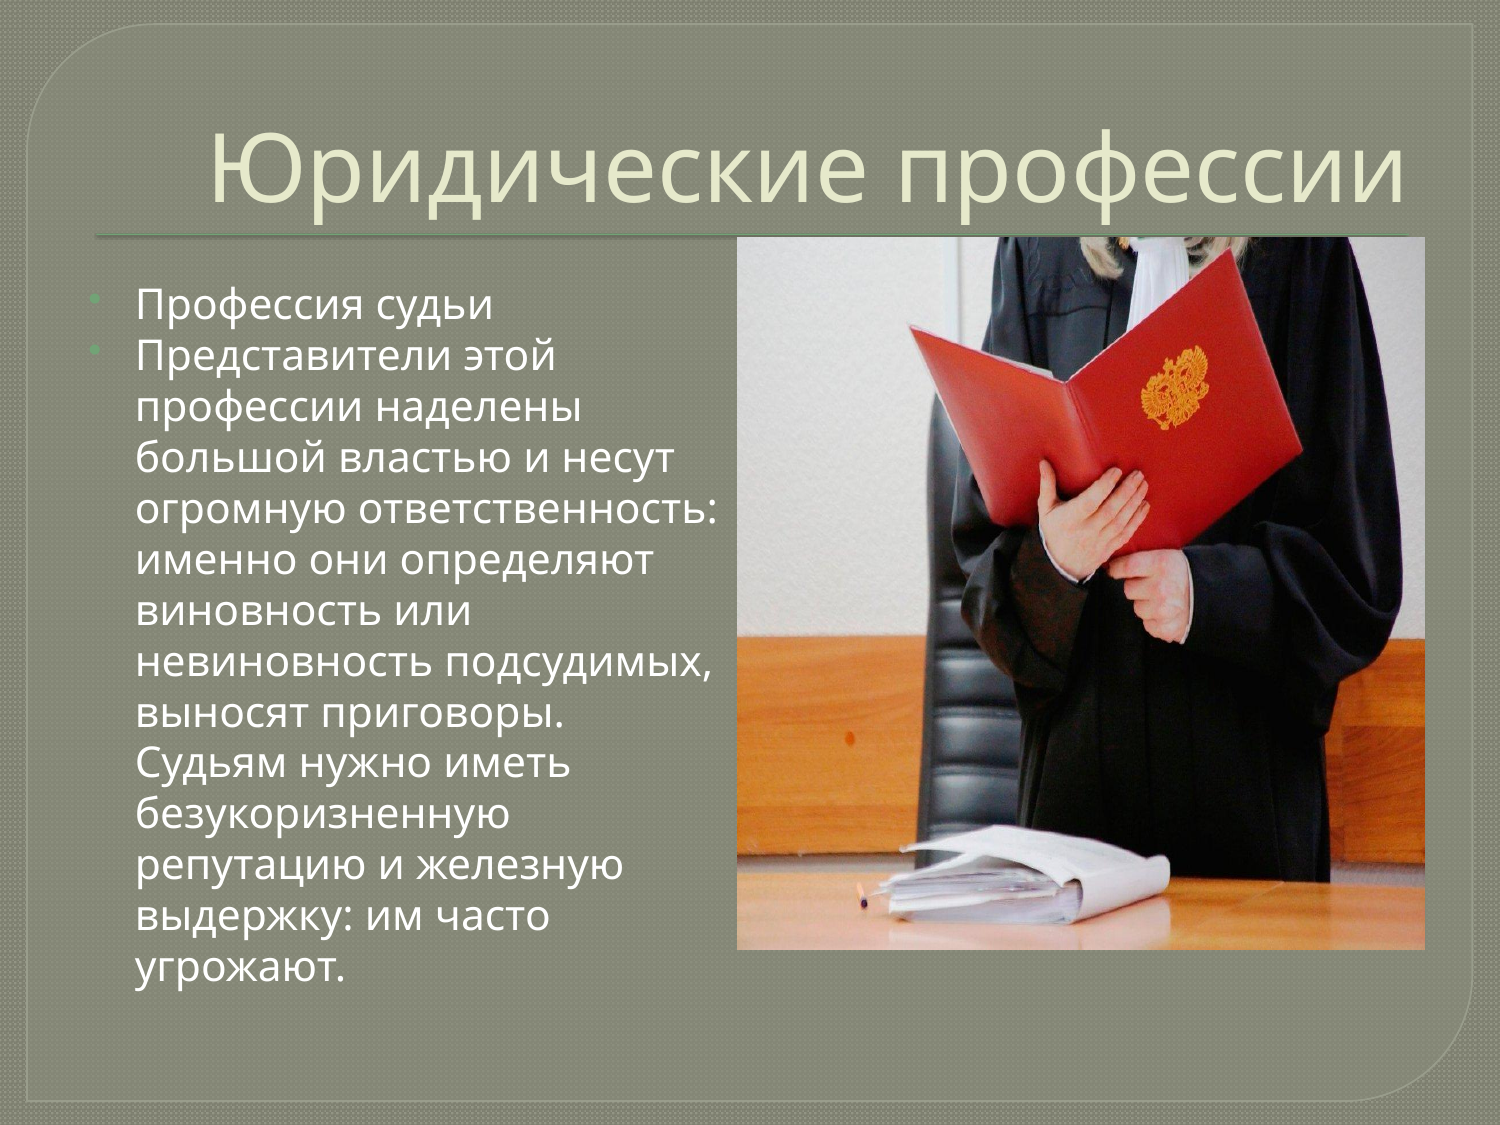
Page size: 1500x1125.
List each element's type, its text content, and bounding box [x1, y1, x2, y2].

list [737, 237, 1426, 951]
list Профессия судьи Представители этой профессии наделены большой властью и несут огромную ответственность: именно они определяют виновность или невиновность подсудимых, выносят приговоры. Судьям нужно иметь безукоризненную репутацию и железную выдержку: им часто угрожают. [75, 270, 738, 1013]
title Юридические профессии [75, 41, 1425, 230]
